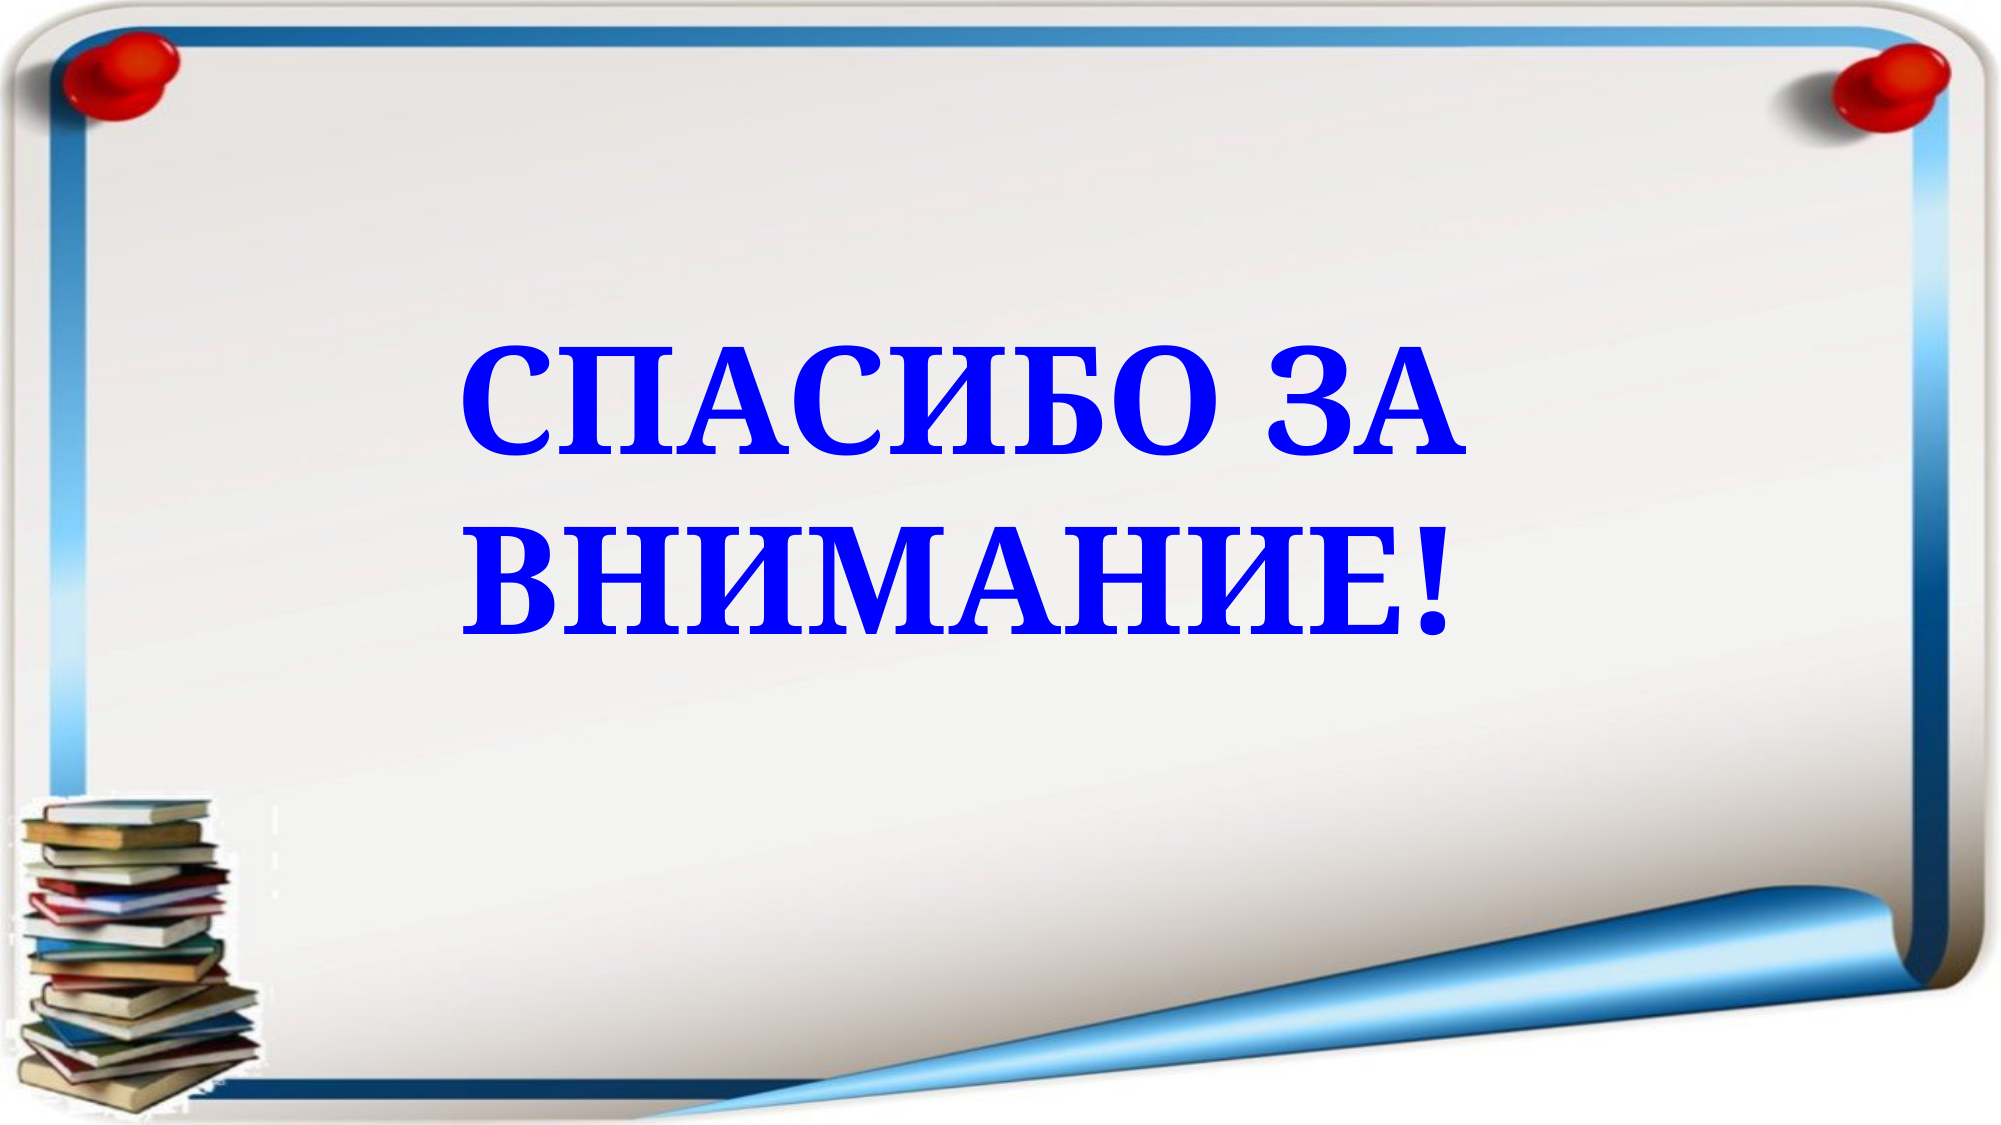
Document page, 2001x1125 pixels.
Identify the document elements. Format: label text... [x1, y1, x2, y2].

picture [0, 0, 2001, 1125]
text_box СПАСИБО ЗА ВНИМАНИЕ! [273, 296, 1649, 672]
